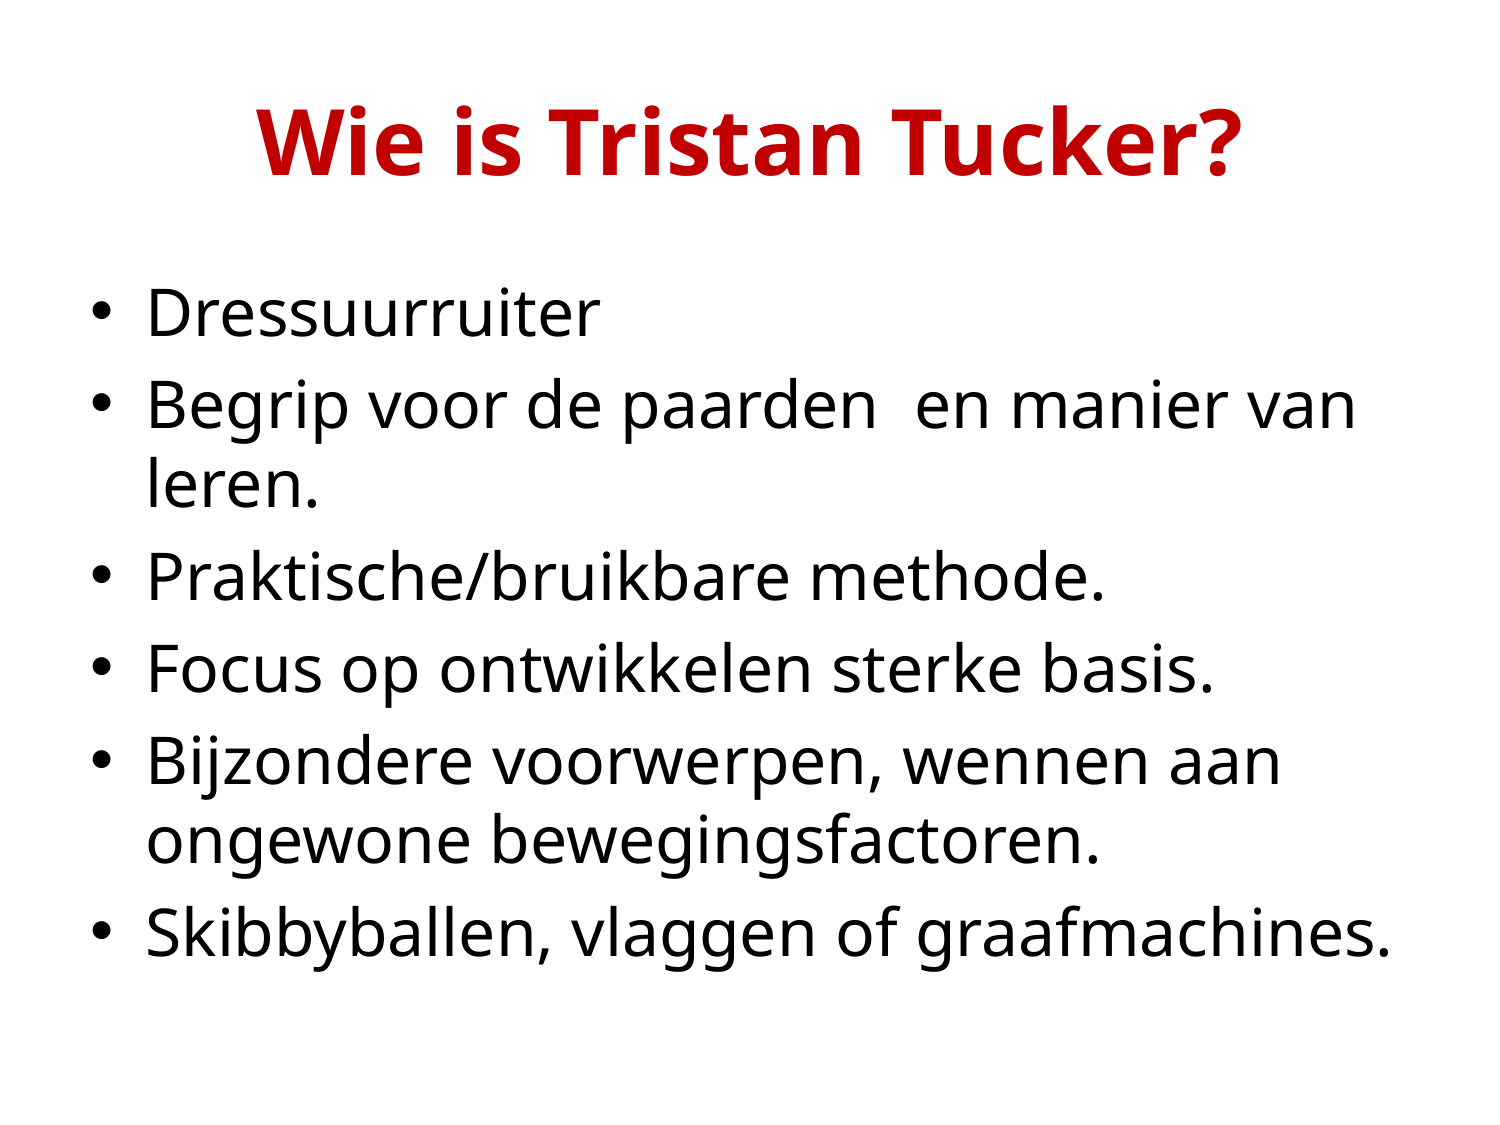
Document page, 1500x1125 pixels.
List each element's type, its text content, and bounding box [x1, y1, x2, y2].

list Dressuurruiter Begrip voor de paarden en manier van leren. Praktische/bruikbare methode. Focus op ontwikkelen sterke basis. Bijzondere voorwerpen, wennen aan ongewone bewegingsfactoren. Skibbyballen, vlaggen of graafmachines. [75, 262, 1425, 1005]
title Wie is Tristan Tucker? [75, 45, 1425, 233]
